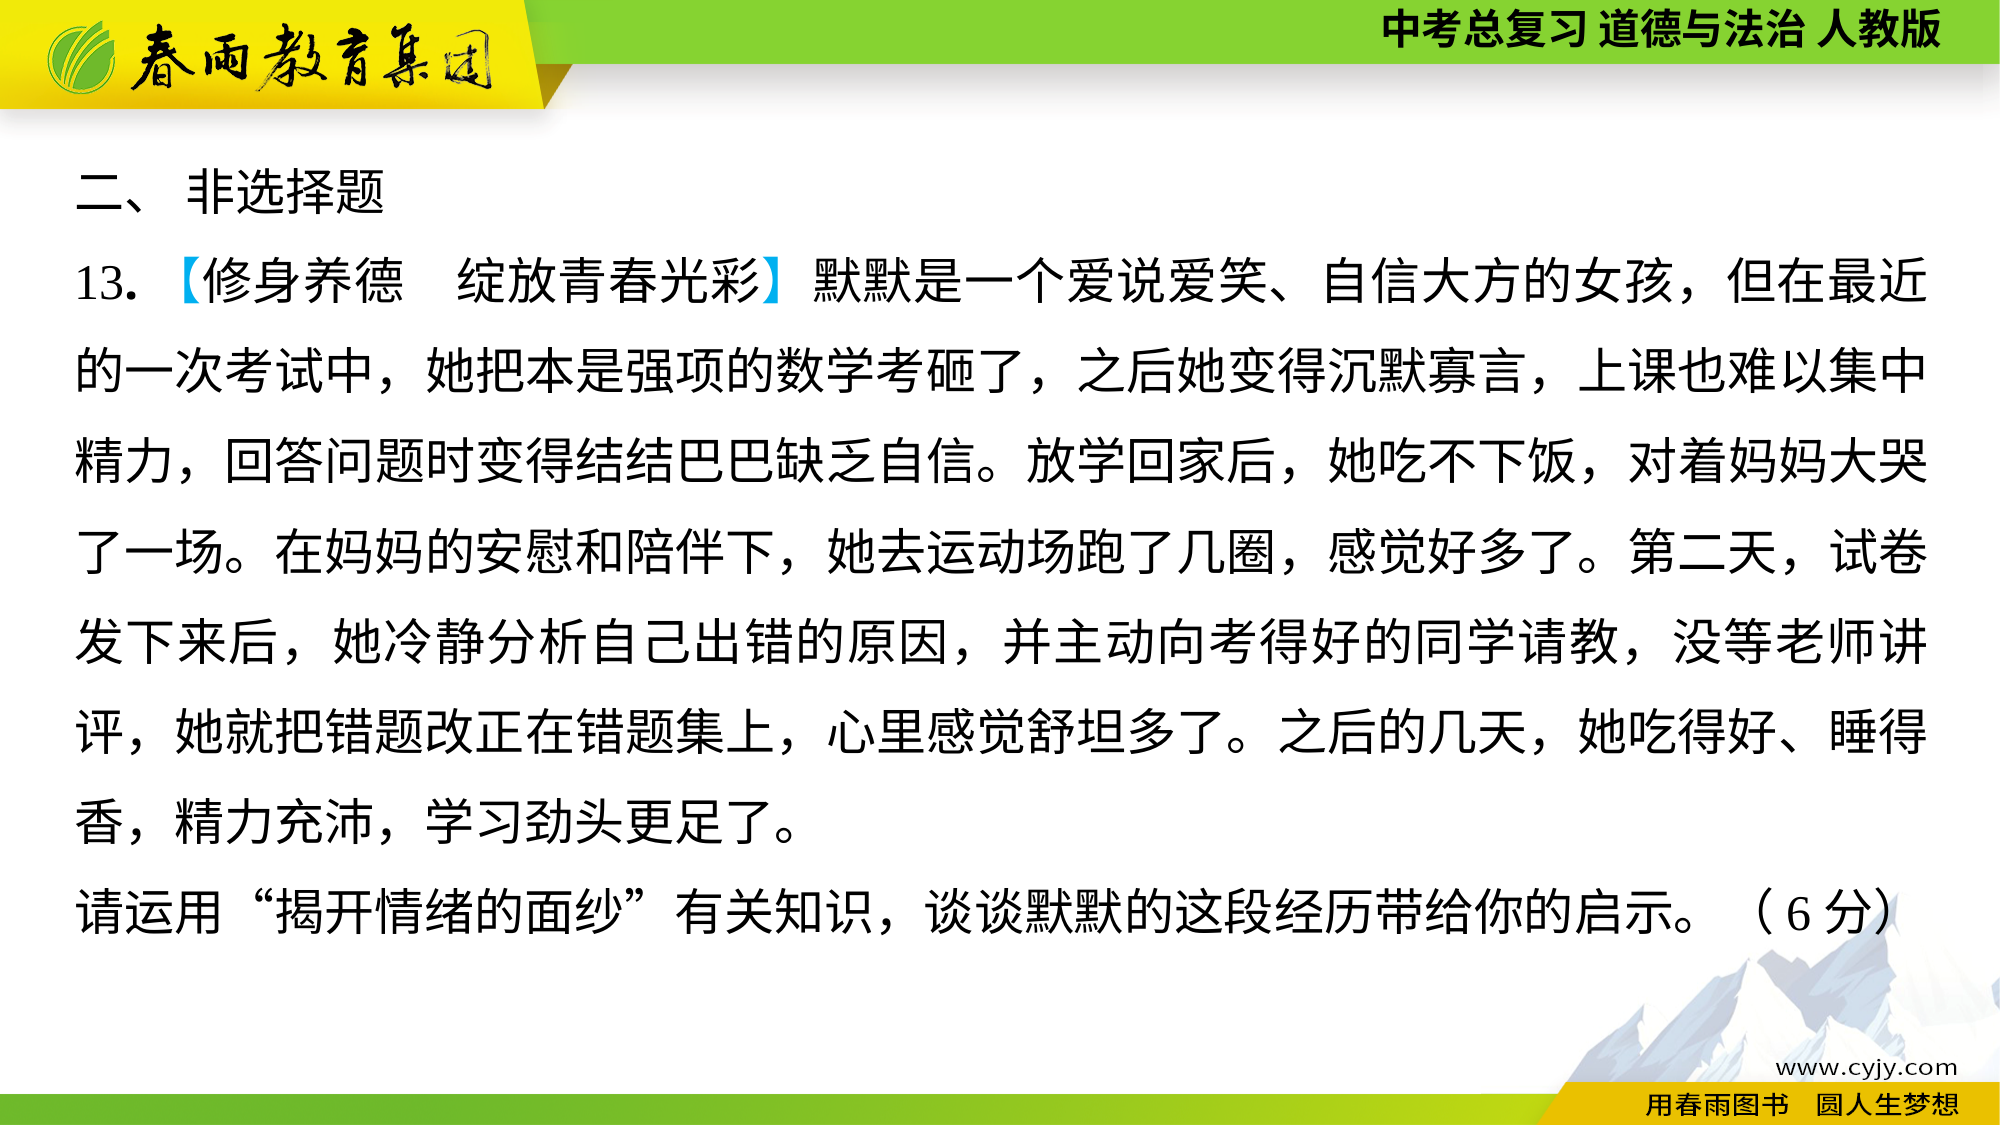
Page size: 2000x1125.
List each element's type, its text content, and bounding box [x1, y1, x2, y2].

picture [0, 0, 2000, 1125]
list 二、 非选择题 13.【修身养德 绽放青春光彩】默默是一个爱说爱笑、自信大方的女孩，但在最近的一次考试中，她把本是强项的数学考砸了，之后她变得沉默寡言，上课也难以集中精力，回答问题时变得结结巴巴缺乏自信。放学回家后，她吃不下饭，对着妈妈大哭了一场。在妈妈的安慰和陪伴下，她去运动场跑了几圈，感觉好多了。第二天，试卷发下来后，她冷静分析自己出错的原因，并主动向考得好的同学请教，没等老师讲评，她就把错题改正在错题集上，心里感觉舒坦多了。之后的几天，她吃得好、睡得香，精力充沛，学习劲头更足了。 请运用“揭开情绪的面纱”有关知识，谈谈默默的这段经历带给你的启示。（6分） [59, 122, 1944, 944]
